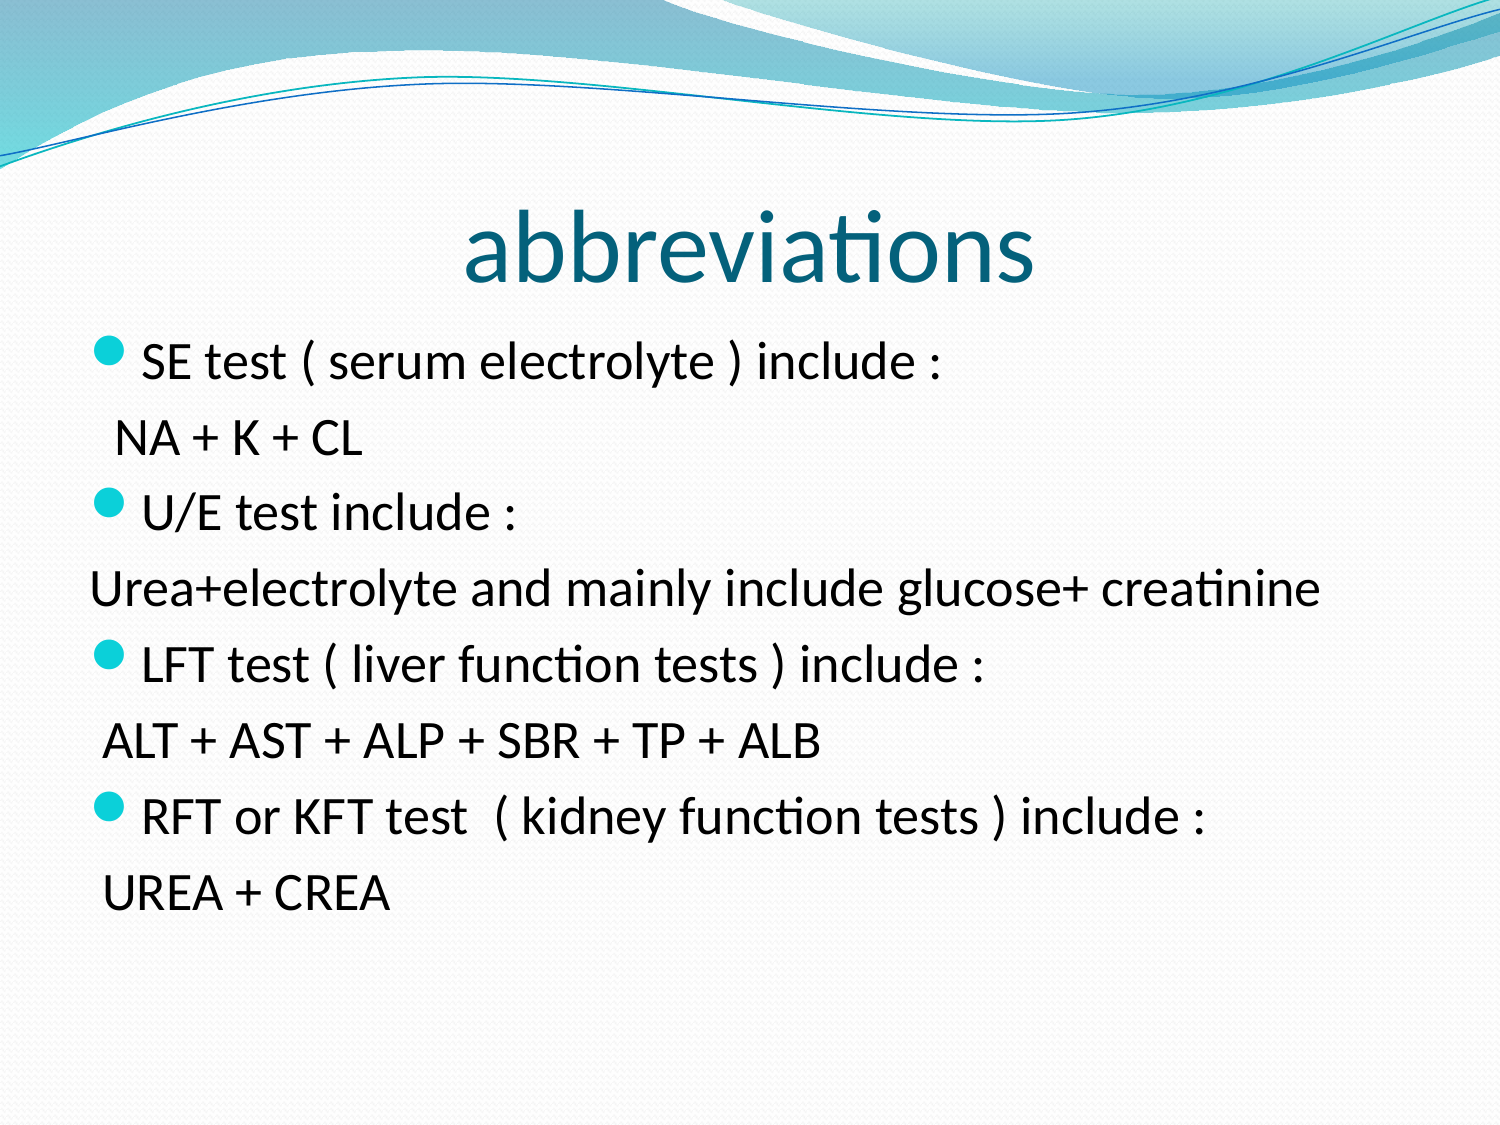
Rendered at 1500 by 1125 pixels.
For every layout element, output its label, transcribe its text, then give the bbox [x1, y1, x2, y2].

list SE test ( serum electrolyte ) include : NA + K + CL U/E test include : Urea+electrolyte and mainly include glucose+ creatinine LFT test ( liver function tests ) include : ALT + AST + ALP + SBR + TP + ALB RFT or KFT test ( kidney function tests ) include : UREA + CREA [75, 317, 1425, 1038]
title abbreviations [75, 115, 1425, 303]
